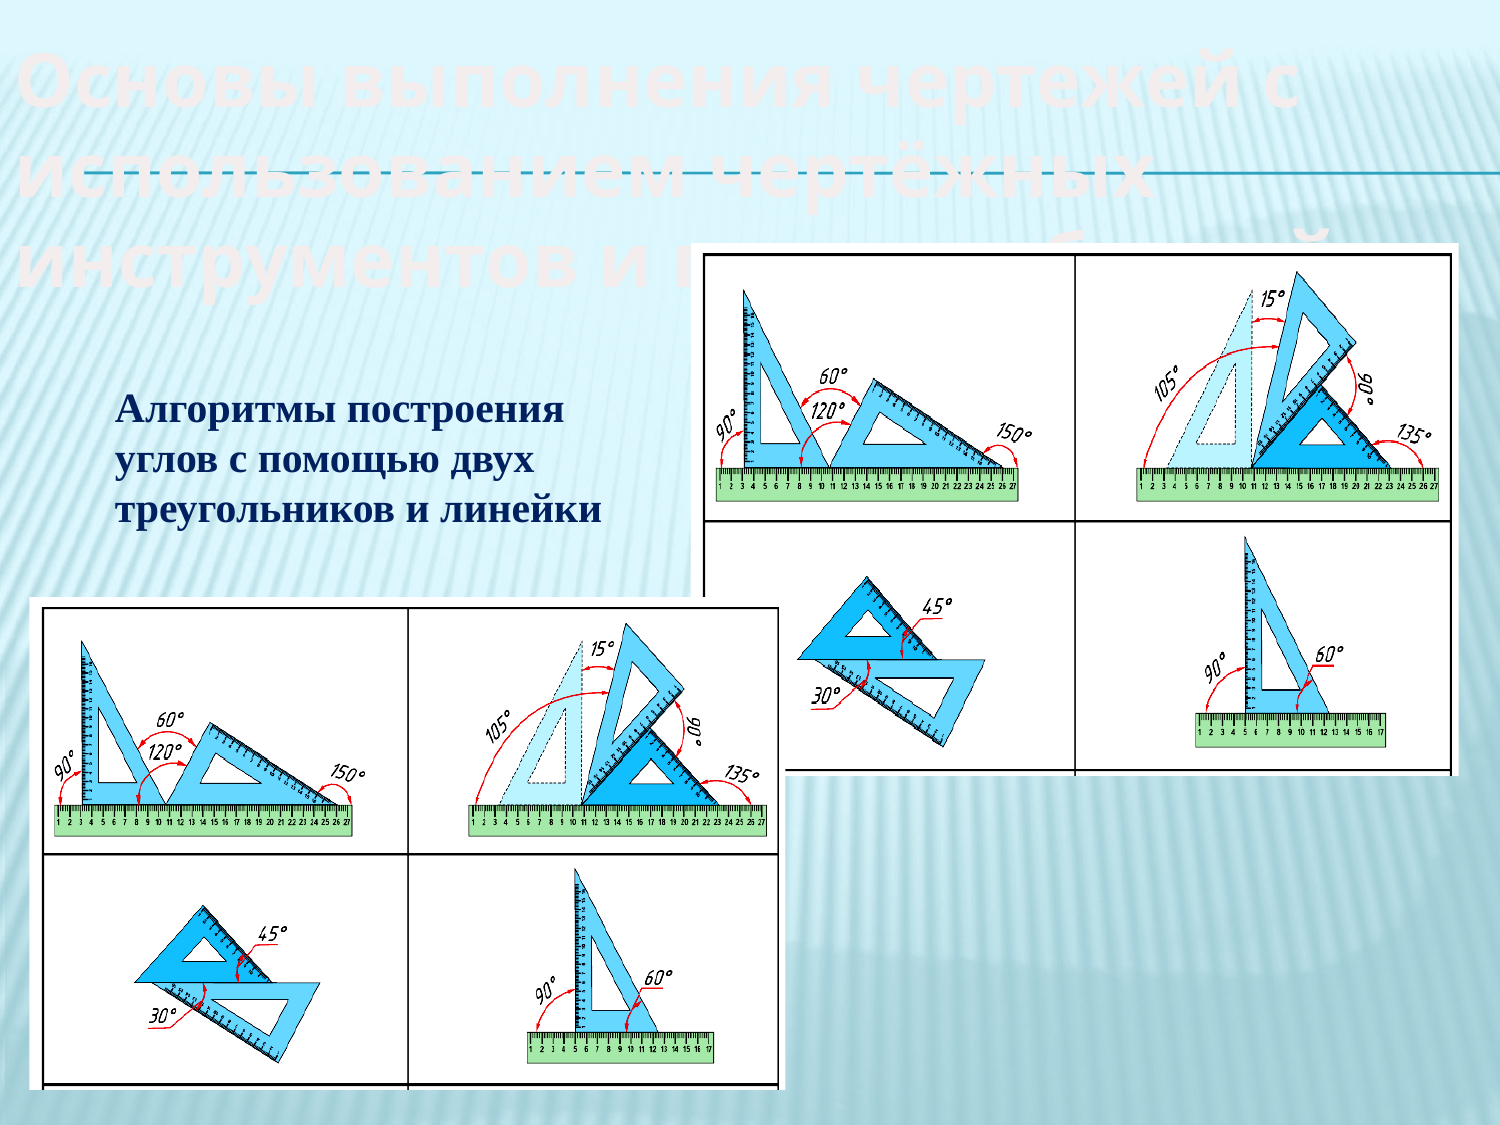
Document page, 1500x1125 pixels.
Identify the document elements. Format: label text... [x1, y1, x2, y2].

text_box Алгоритмы построения углов с помощью двух треугольников и линейки [100, 373, 621, 584]
picture [29, 243, 1459, 1090]
title Основы выполнения чертежей с использованием чертёжных инструментов и приспособлений. [0, 0, 1500, 336]
